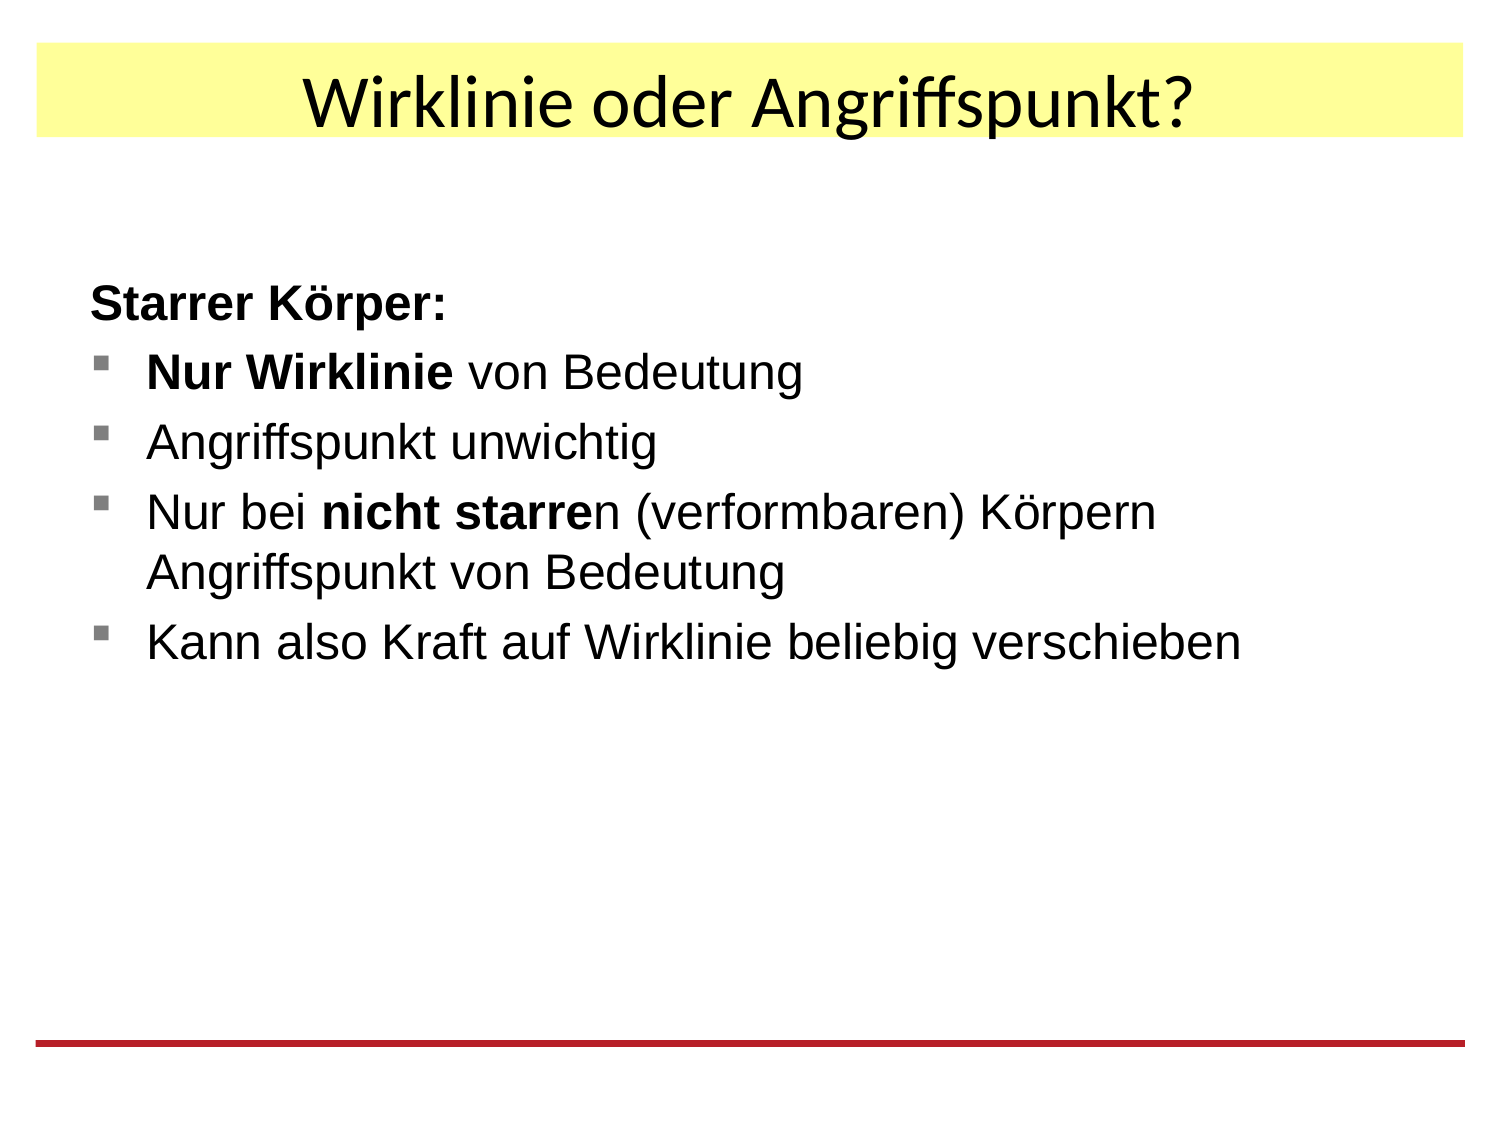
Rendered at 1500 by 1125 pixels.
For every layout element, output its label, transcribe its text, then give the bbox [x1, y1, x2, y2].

list Starrer Körper: Nur Wirklinie von Bedeutung Angriffspunkt unwichtig Nur bei nicht starren (verformbaren) Körpern Angriffspunkt von Bedeutung Kann also Kraft auf Wirklinie beliebig verschieben [75, 262, 1425, 1005]
title Wirklinie oder Angriffspunkt? [75, 45, 1425, 233]
